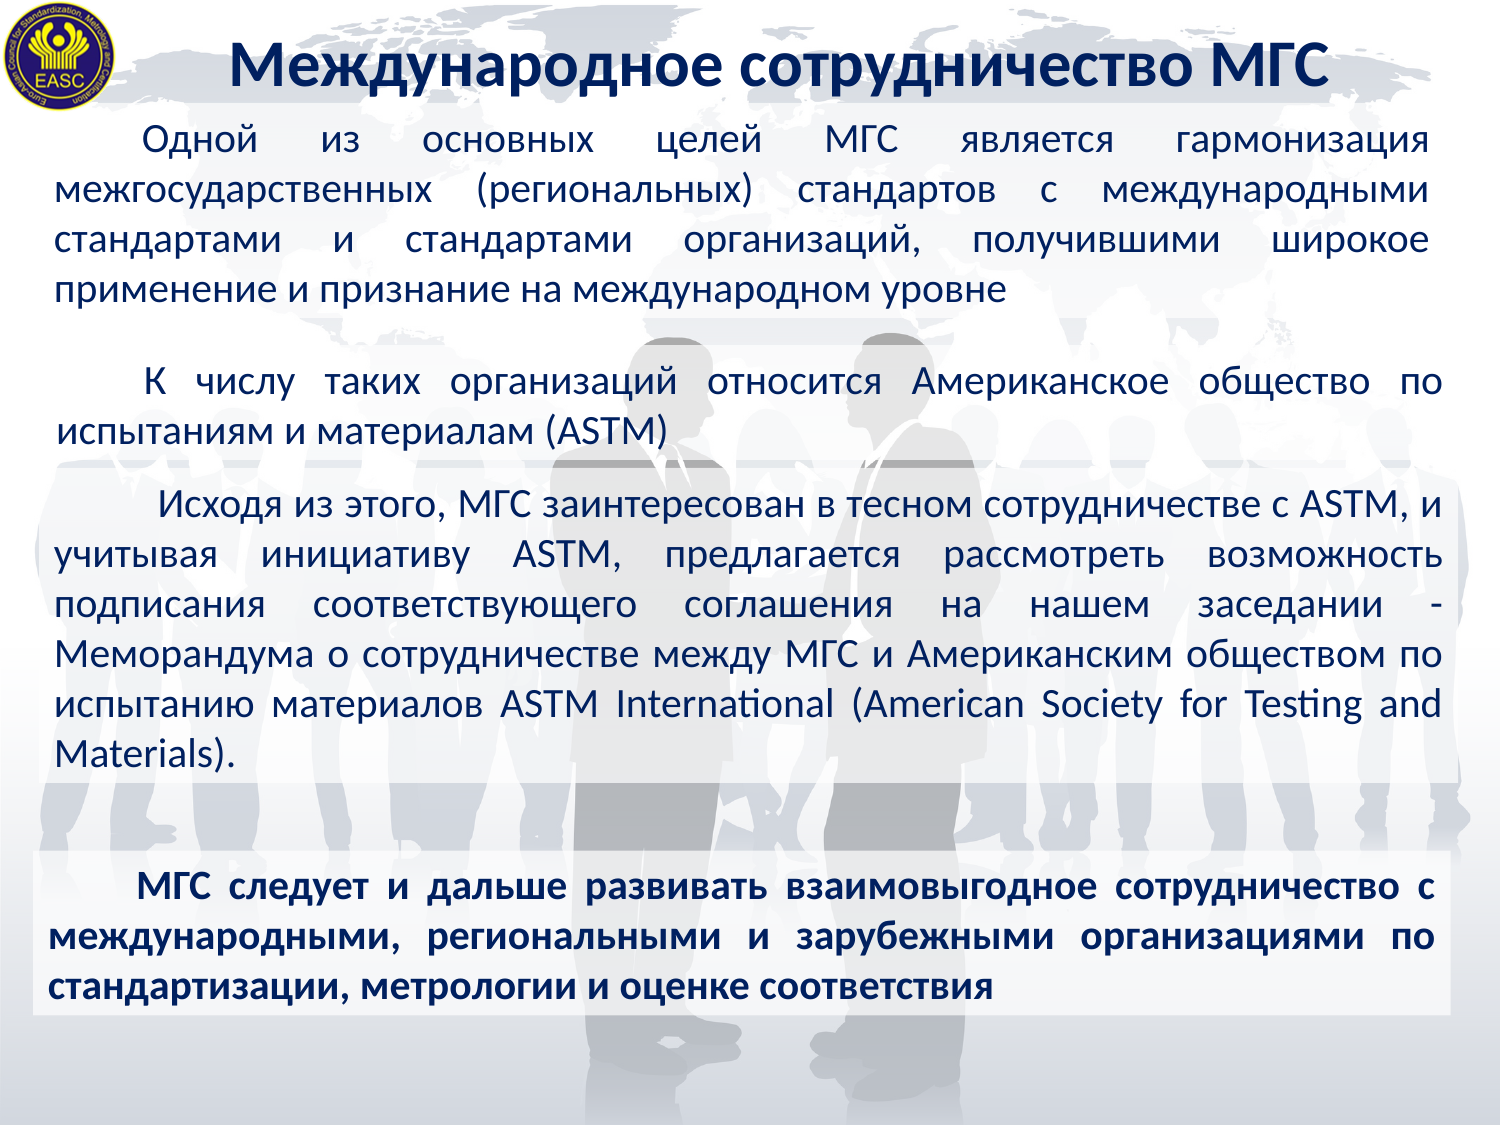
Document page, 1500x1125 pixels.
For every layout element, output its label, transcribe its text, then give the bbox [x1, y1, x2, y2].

picture [0, 0, 119, 113]
text_box Исходя из этого, МГС заинтересован в тесном сотрудничестве с ASTM, и учитывая инициативу ASTM, предлагается рассмотреть возможность подписания соответствующего соглашения на нашем заседании - Меморандума о сотрудничестве между МГС и Американским обществом по испытанию материалов ASTM International (American Society for Testing and Materials). [39, 467, 1459, 783]
text_box МГС следует и дальше развивать взаимовыгодное сотрудничество с международными, региональными и зарубежными организациями по стандартизации, метрологии и оценке соответствия [33, 850, 1451, 1016]
text_box Одной из основных целей МГС является гармонизация межгосударственных (региональных) стандартов с международными стандартами и стандартами организаций, получившими широкое применение и признание на международном уровне [39, 108, 1445, 318]
text_box К числу таких организаций относится Американское общество по испытаниям и материалам (ASTM) [41, 345, 1459, 460]
text_box Международное сотрудничество МГС [123, 12, 1460, 108]
